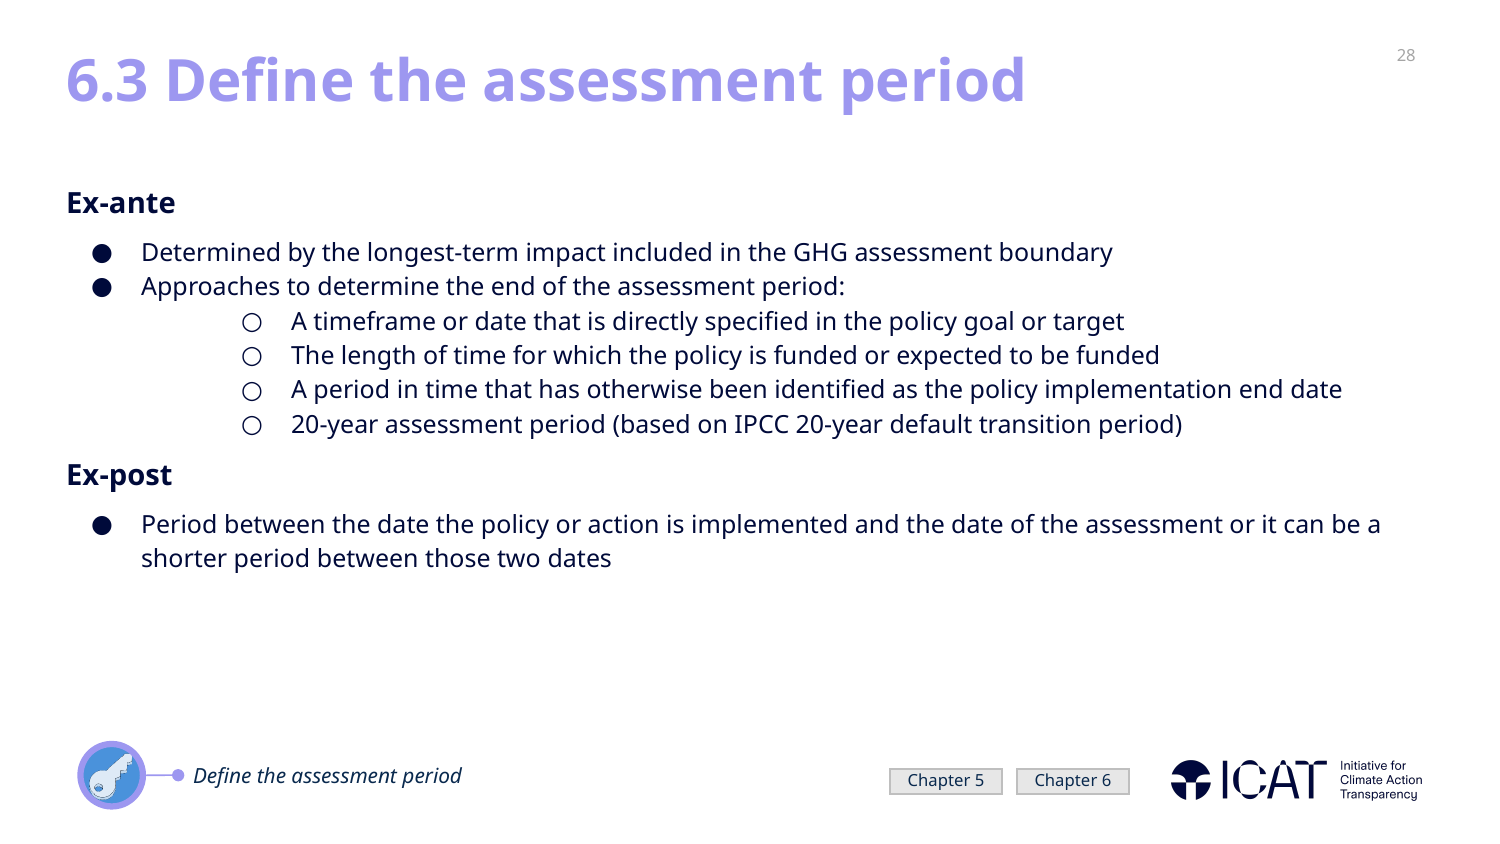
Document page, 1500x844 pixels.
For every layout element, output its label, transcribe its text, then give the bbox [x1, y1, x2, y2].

picture [80, 743, 144, 807]
text_box [890, 769, 1002, 795]
text_box [1018, 769, 1131, 795]
picture [1171, 724, 1459, 835]
text_box Define the assessment period [178, 744, 686, 807]
text_box Ex-ante Determined by the longest-term impact included in the GHG assessment boundary Approaches to determine the end of the assessment period: A timeframe or date that is directly specified in the policy goal or target The length of time for which the policy is funded or expected to be funded A period in time that has otherwise been identified as the policy implementation end date 20-year assessment period (based on IPCC 20-year default transition period) Ex-post Period between the date the policy or action is implemented and the date of the assessment or it can be a shorter period between those two dates [51, 171, 1419, 698]
title 6.3 Define the assessment period [51, 35, 1449, 130]
